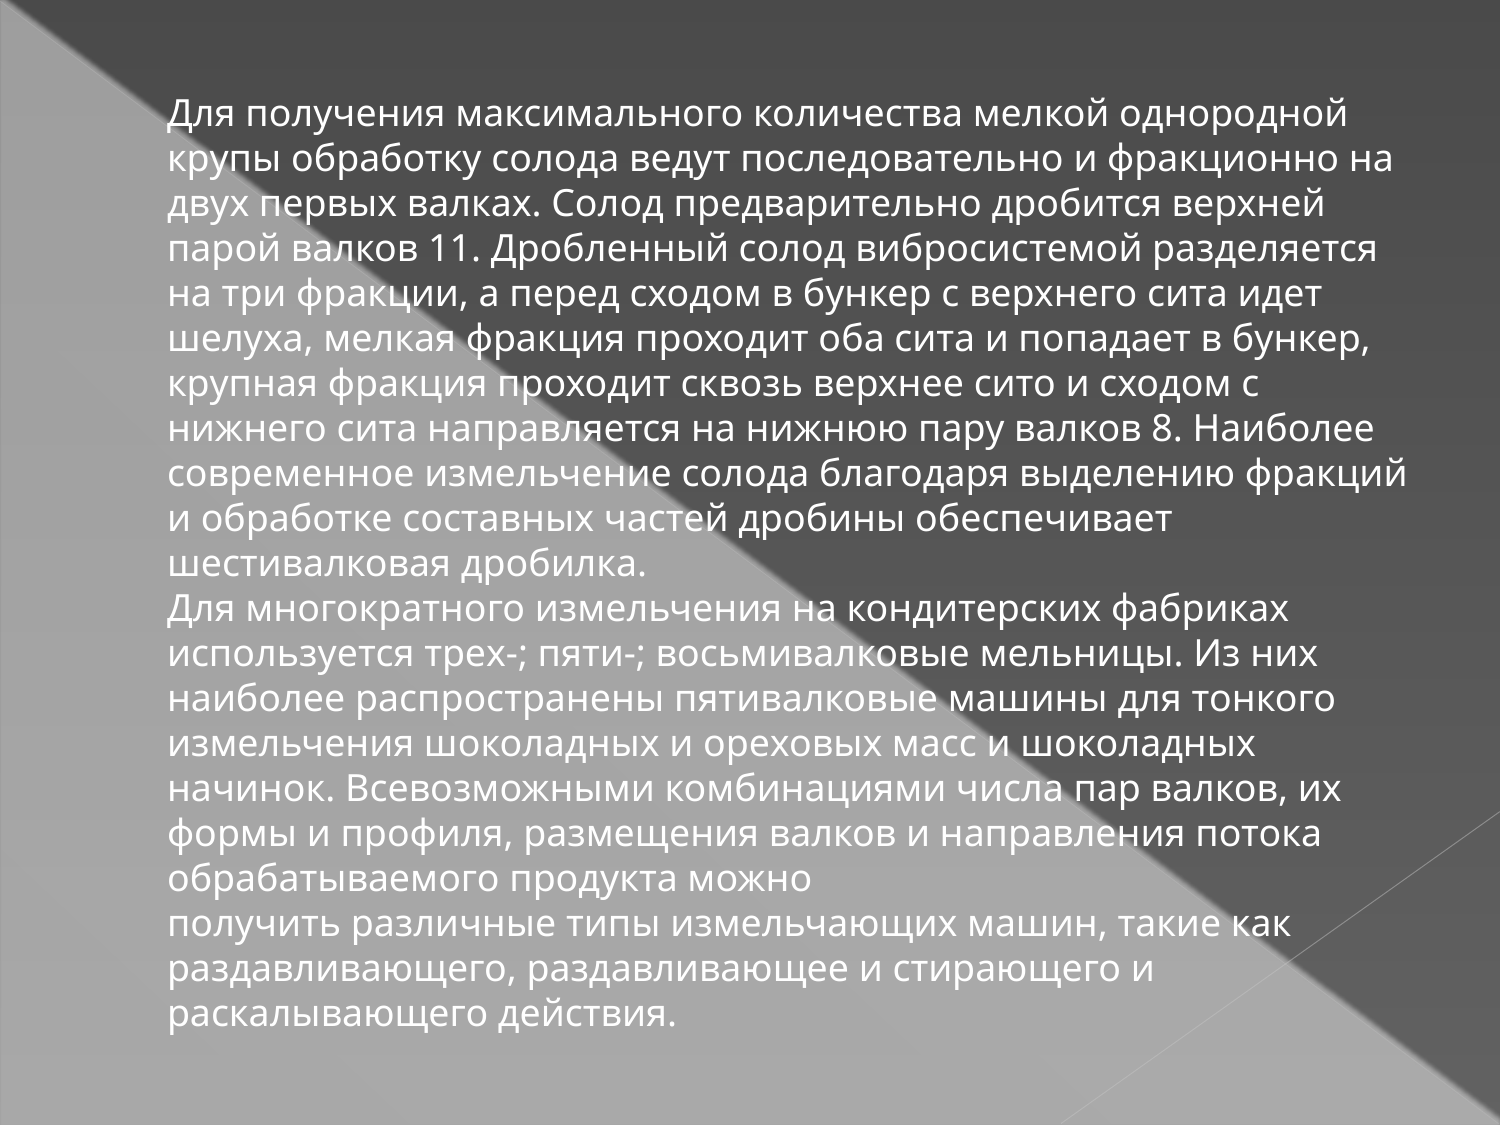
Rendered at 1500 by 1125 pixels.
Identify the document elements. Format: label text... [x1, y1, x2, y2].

text_box Для получения максимального количества мелкой однородной крупы обработку солода ведут последовательно и фракционно на двух первых валках. Солод предварительно дробится верхней парой валков 11. Дробленный солод вибросистемой разделяется на три фракции, а перед сходом в бункер с верхнего сита идет шелуха, мелкая фракция проходит оба сита и попадает в бункер, крупная фракция проходит сквозь верхнее сито и сходом с нижнего сита направляется на нижнюю пару валков 8. Наиболее современное измельчение солода благодаря выделению фракций и обработке составных частей дробины обеспечивает шестивалковая дробилка. Для многократного измельчения на кондитерских фабриках используется трех-; пяти-; восьмивалковые мельницы. Из них наиболее распространены пятивалковые машины для тонкого измельчения шоколадных и ореховых масс и шоколадных начинок. Всевозможными комбинациями числа пар валков, их формы и профиля, размещения валков и направления потока обрабатываемого продукта можно получить различные типы измельчающих машин, такие как раздавливающего, раздавливающее и стирающего и раскалывающего действия. [152, 81, 1430, 1042]
